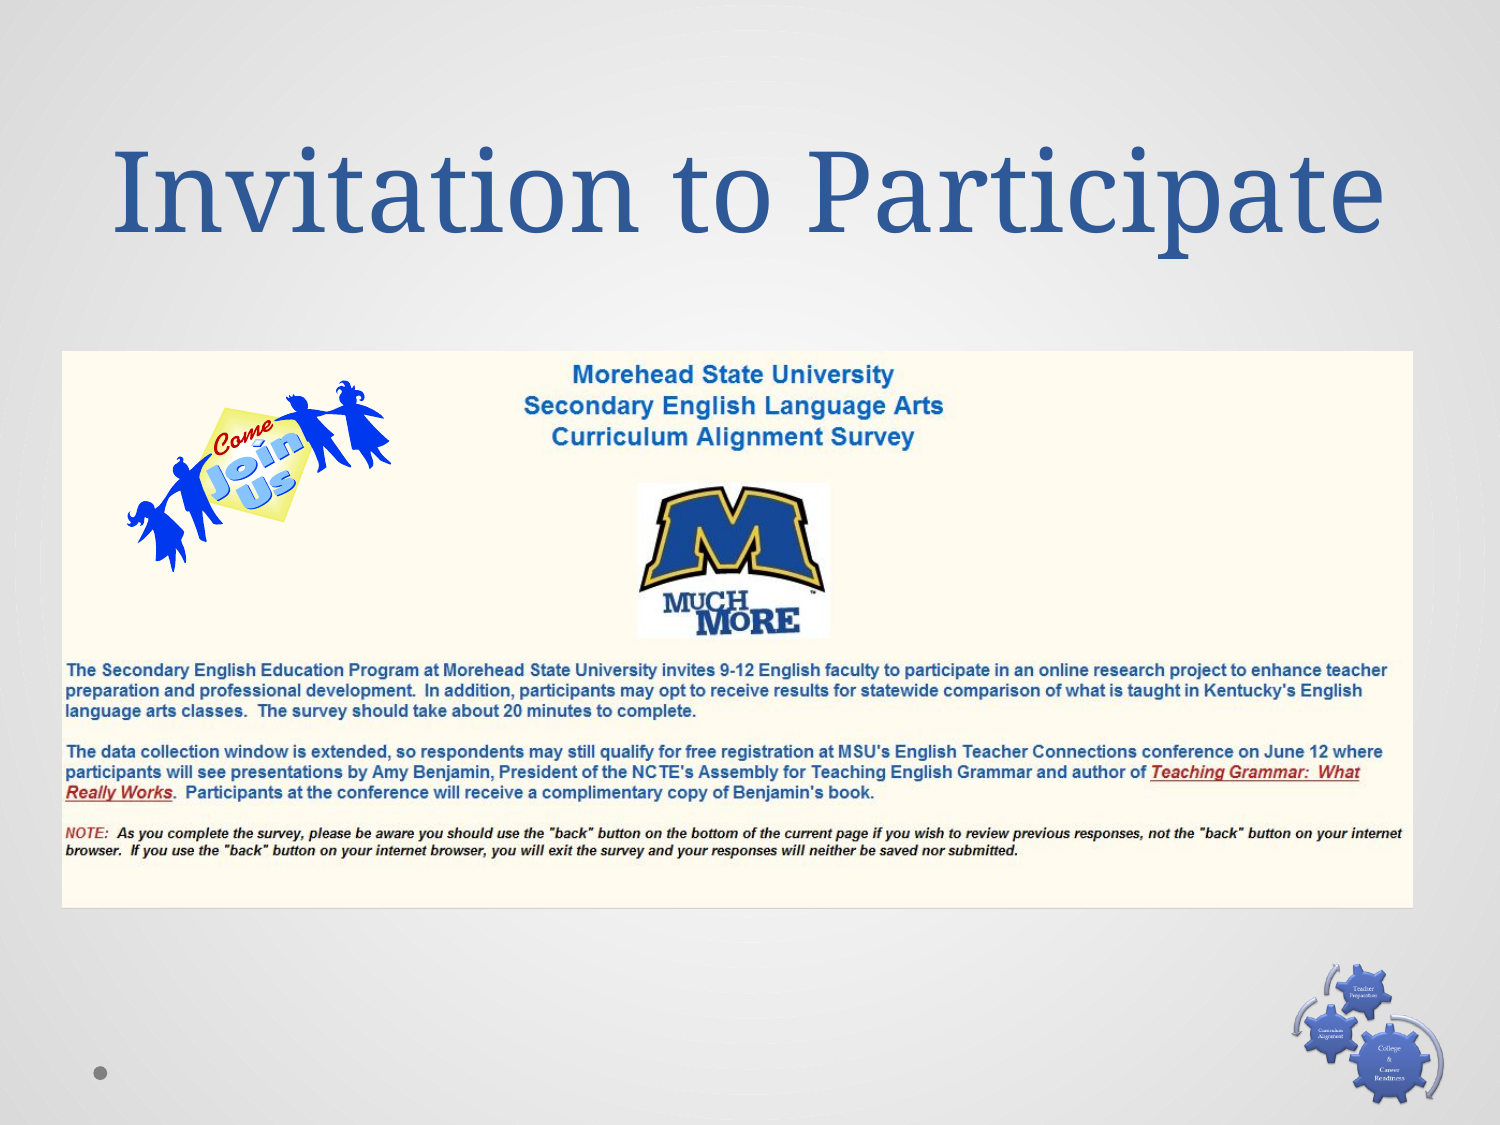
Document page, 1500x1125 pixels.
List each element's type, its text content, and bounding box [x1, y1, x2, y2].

title Invitation to Participate [75, 0, 1425, 263]
picture [113, 400, 392, 531]
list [62, 350, 1413, 909]
picture [1224, 956, 1488, 1108]
